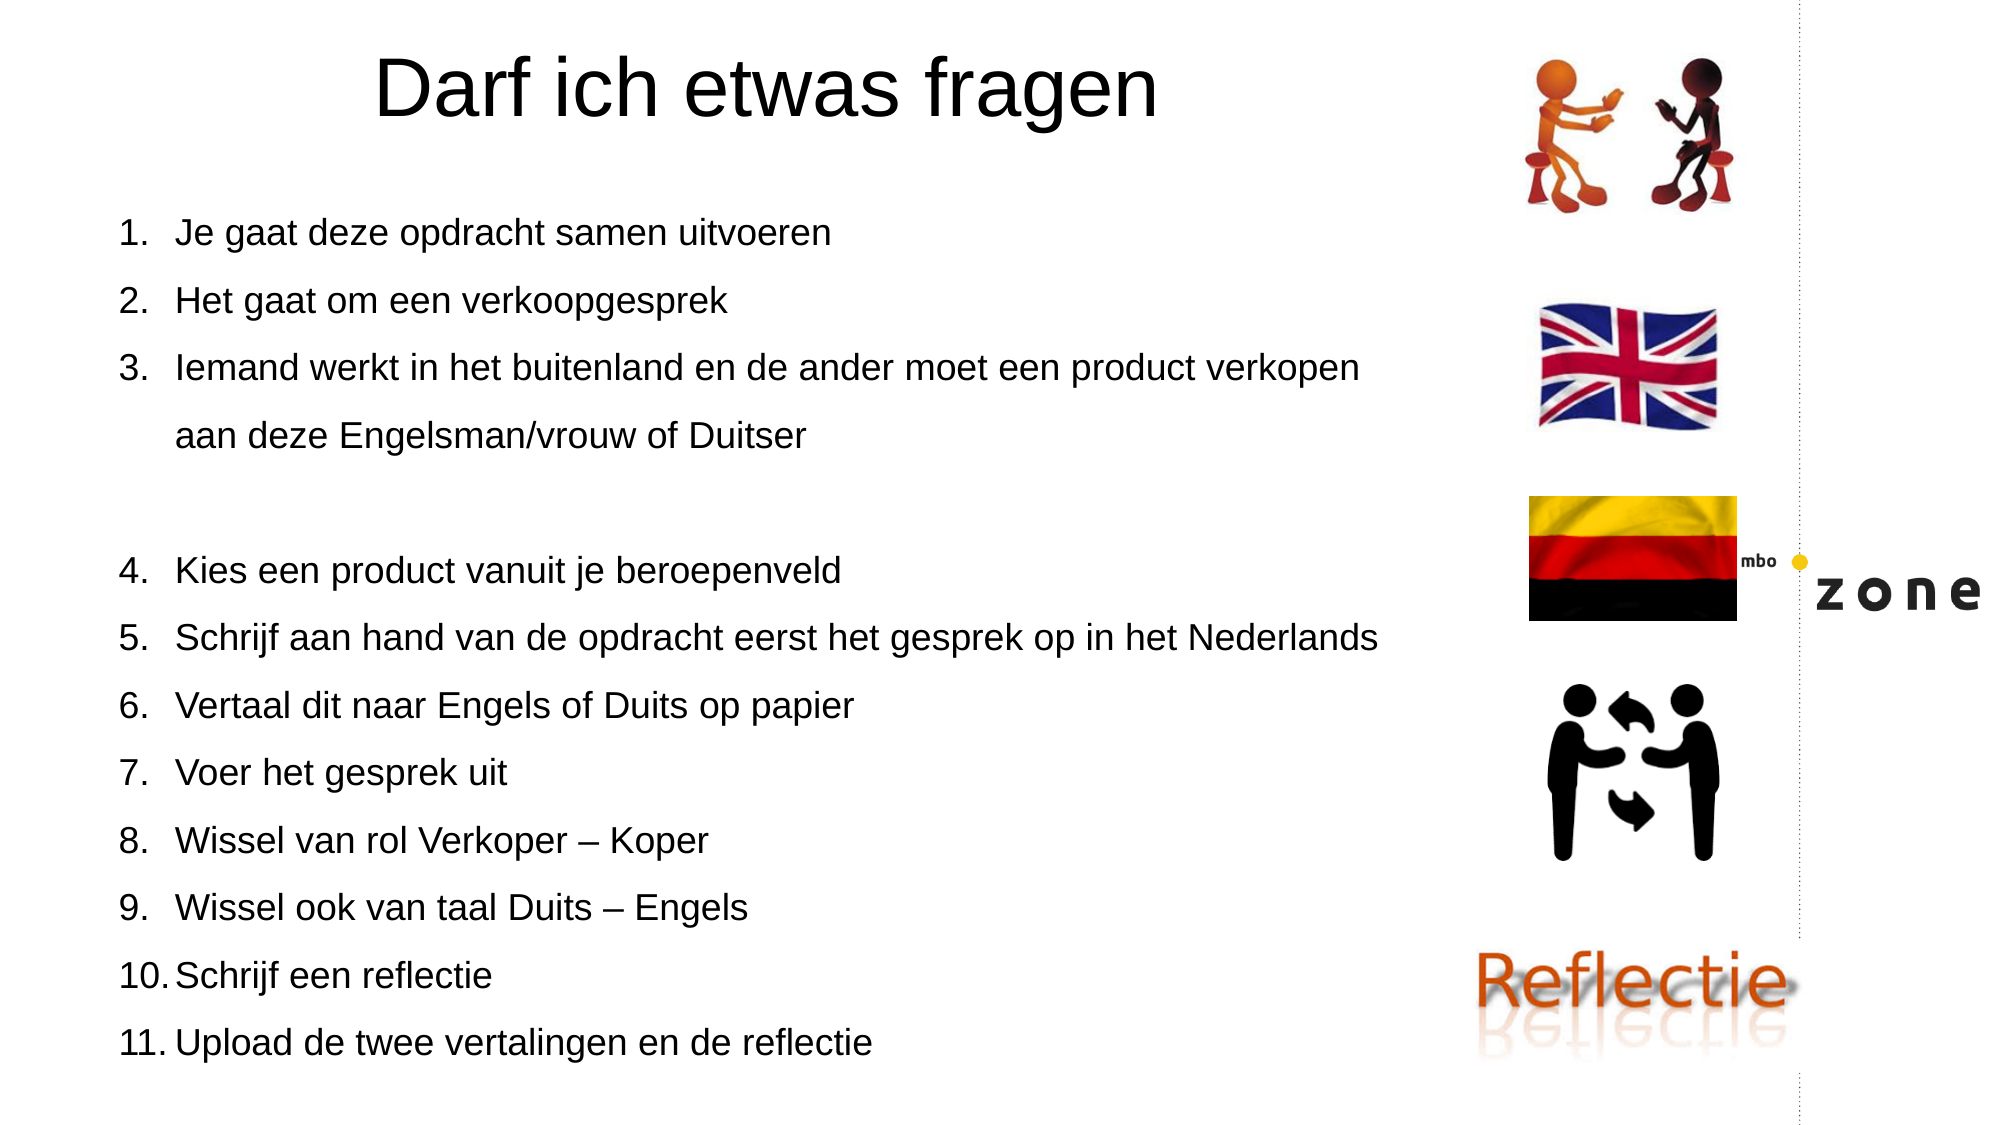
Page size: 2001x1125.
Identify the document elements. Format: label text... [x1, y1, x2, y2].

text_box Je gaat deze opdracht samen uitvoeren Het gaat om een verkoopgesprek Iemand werkt in het buitenland en de ander moet een product verkopen aan deze Engelsman/vrouw of Duitser Kies een product vanuit je beroepenveld Schrijf aan hand van de opdracht eerst het gesprek op in het Nederlands Vertaal dit naar Engels of Duits op papier Voer het gesprek uit Wissel van rol Verkoper – Koper Wissel ook van taal Duits – Engels Schrijf een reflectie Upload de twee vertalingen en de reflectie [103, 178, 1439, 1071]
text_box Darf ich etwas fragen [289, 26, 1358, 141]
picture [1461, 0, 2001, 1125]
